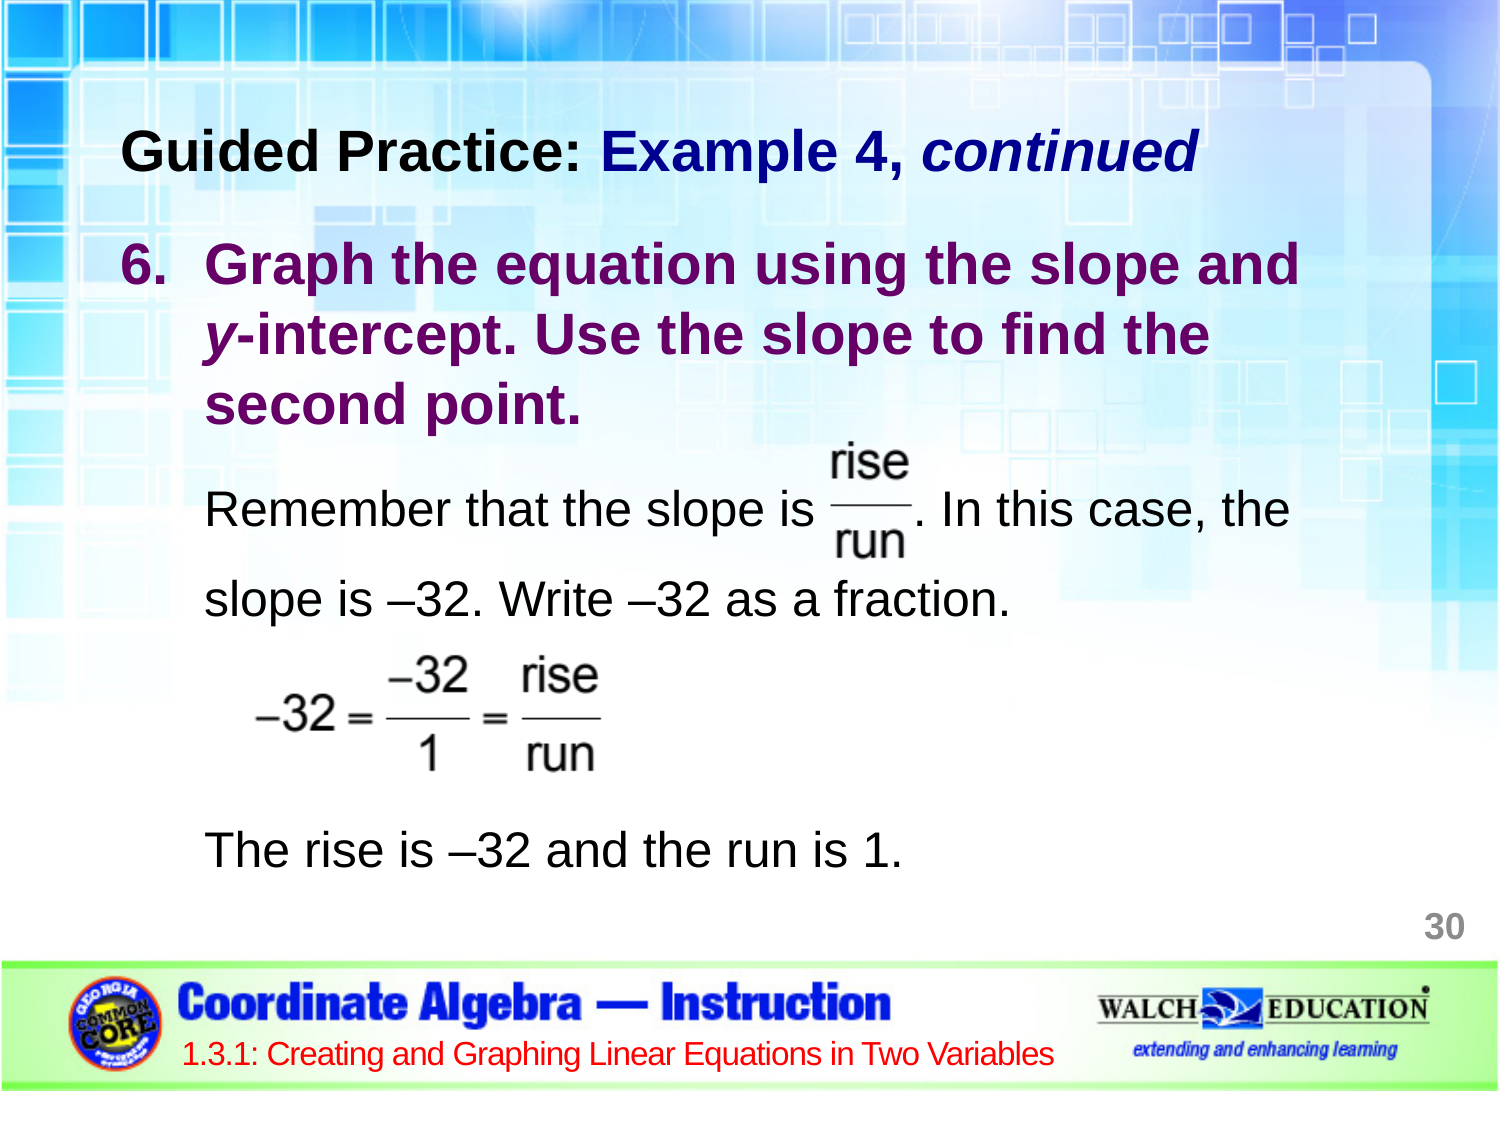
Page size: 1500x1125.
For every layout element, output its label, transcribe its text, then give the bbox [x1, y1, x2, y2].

picture [1, 0, 1500, 1091]
slide_number 30 [1361, 901, 1481, 949]
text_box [251, 640, 603, 773]
subtitle Guided Practice: Example 4, continued Graph the equation using the slope and y-intercept. Use the slope to find the second point. Remember that the slope is . In this case, the slope is –32. Write –32 as a fraction. The rise is –32 and the run is 1. [105, 105, 1362, 925]
list 1.3.1: Creating and Graphing Linear Equations in Two Variables [166, 1024, 1186, 1074]
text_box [825, 427, 914, 560]
